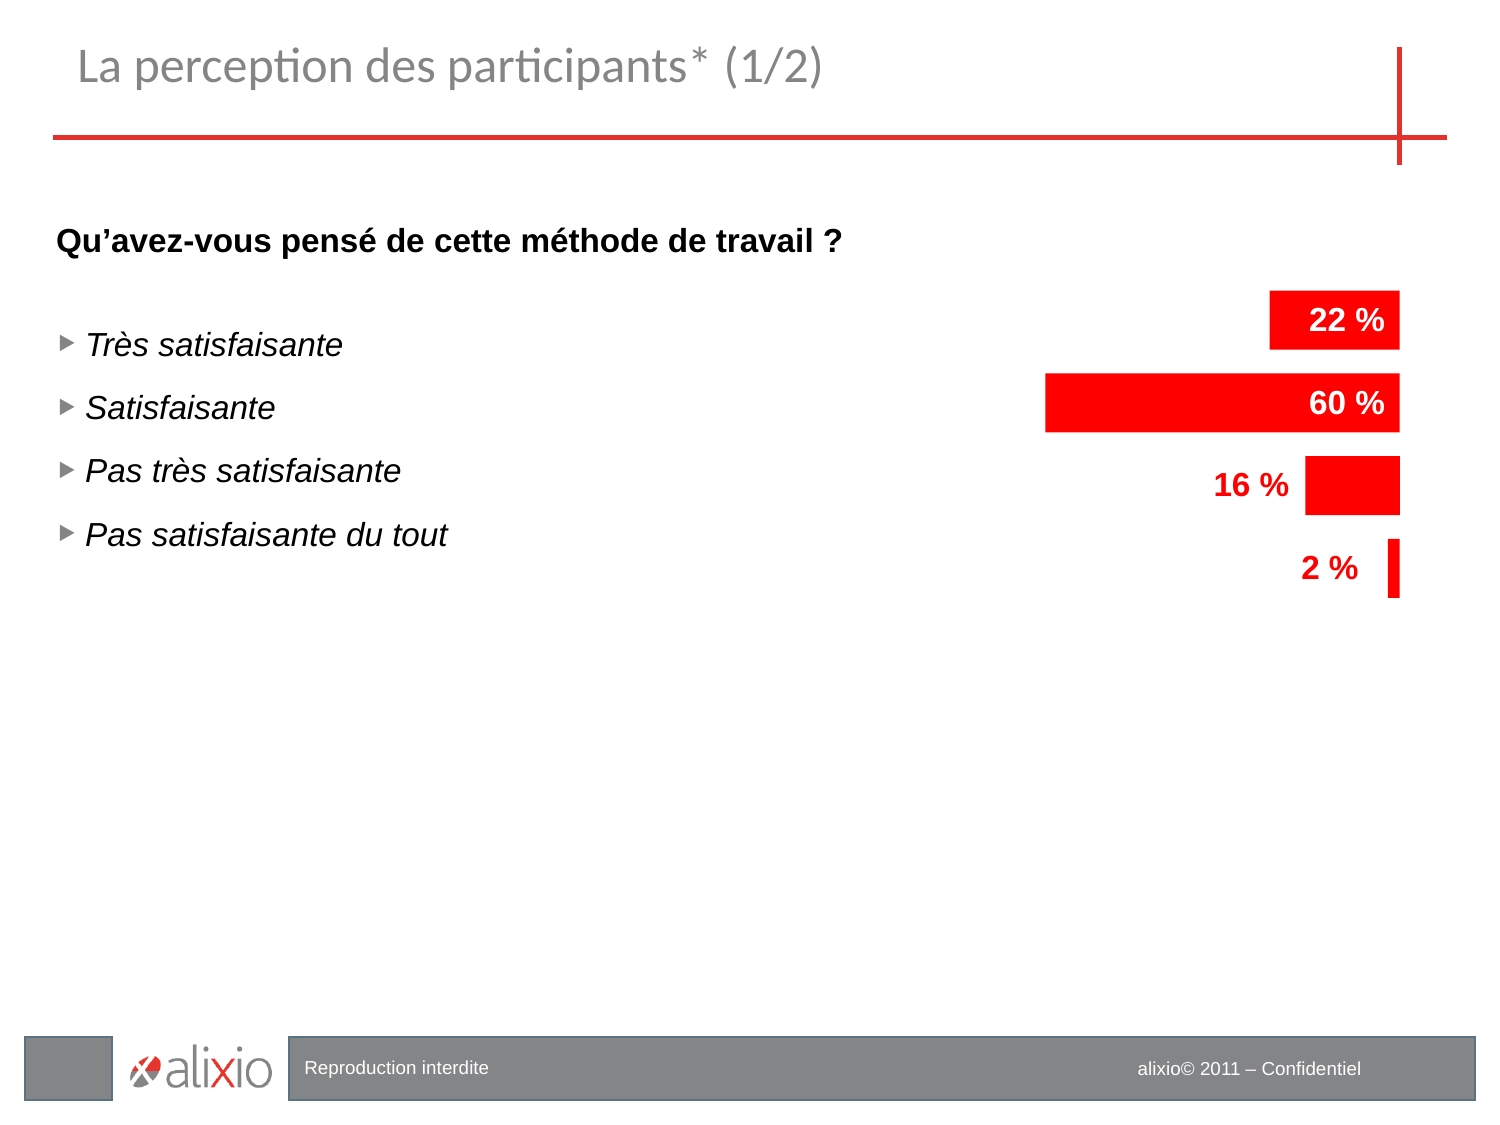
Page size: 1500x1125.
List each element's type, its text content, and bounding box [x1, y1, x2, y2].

title La perception des participants* (1/2) [62, 24, 1263, 100]
text_box 60 % [1045, 373, 1400, 433]
picture [128, 1038, 273, 1092]
text_box 22 % [1269, 290, 1400, 350]
text_box Très satisfaisante Satisfaisante Pas très satisfaisante Pas satisfaisante du tout [41, 278, 963, 560]
text_box 16 % [1198, 456, 1306, 516]
text_box 2 % [1286, 538, 1388, 598]
text_box [1306, 456, 1400, 516]
text_box Qu’avez-vous pensé de cette méthode de travail ? [41, 211, 892, 267]
text_box [1388, 538, 1400, 598]
